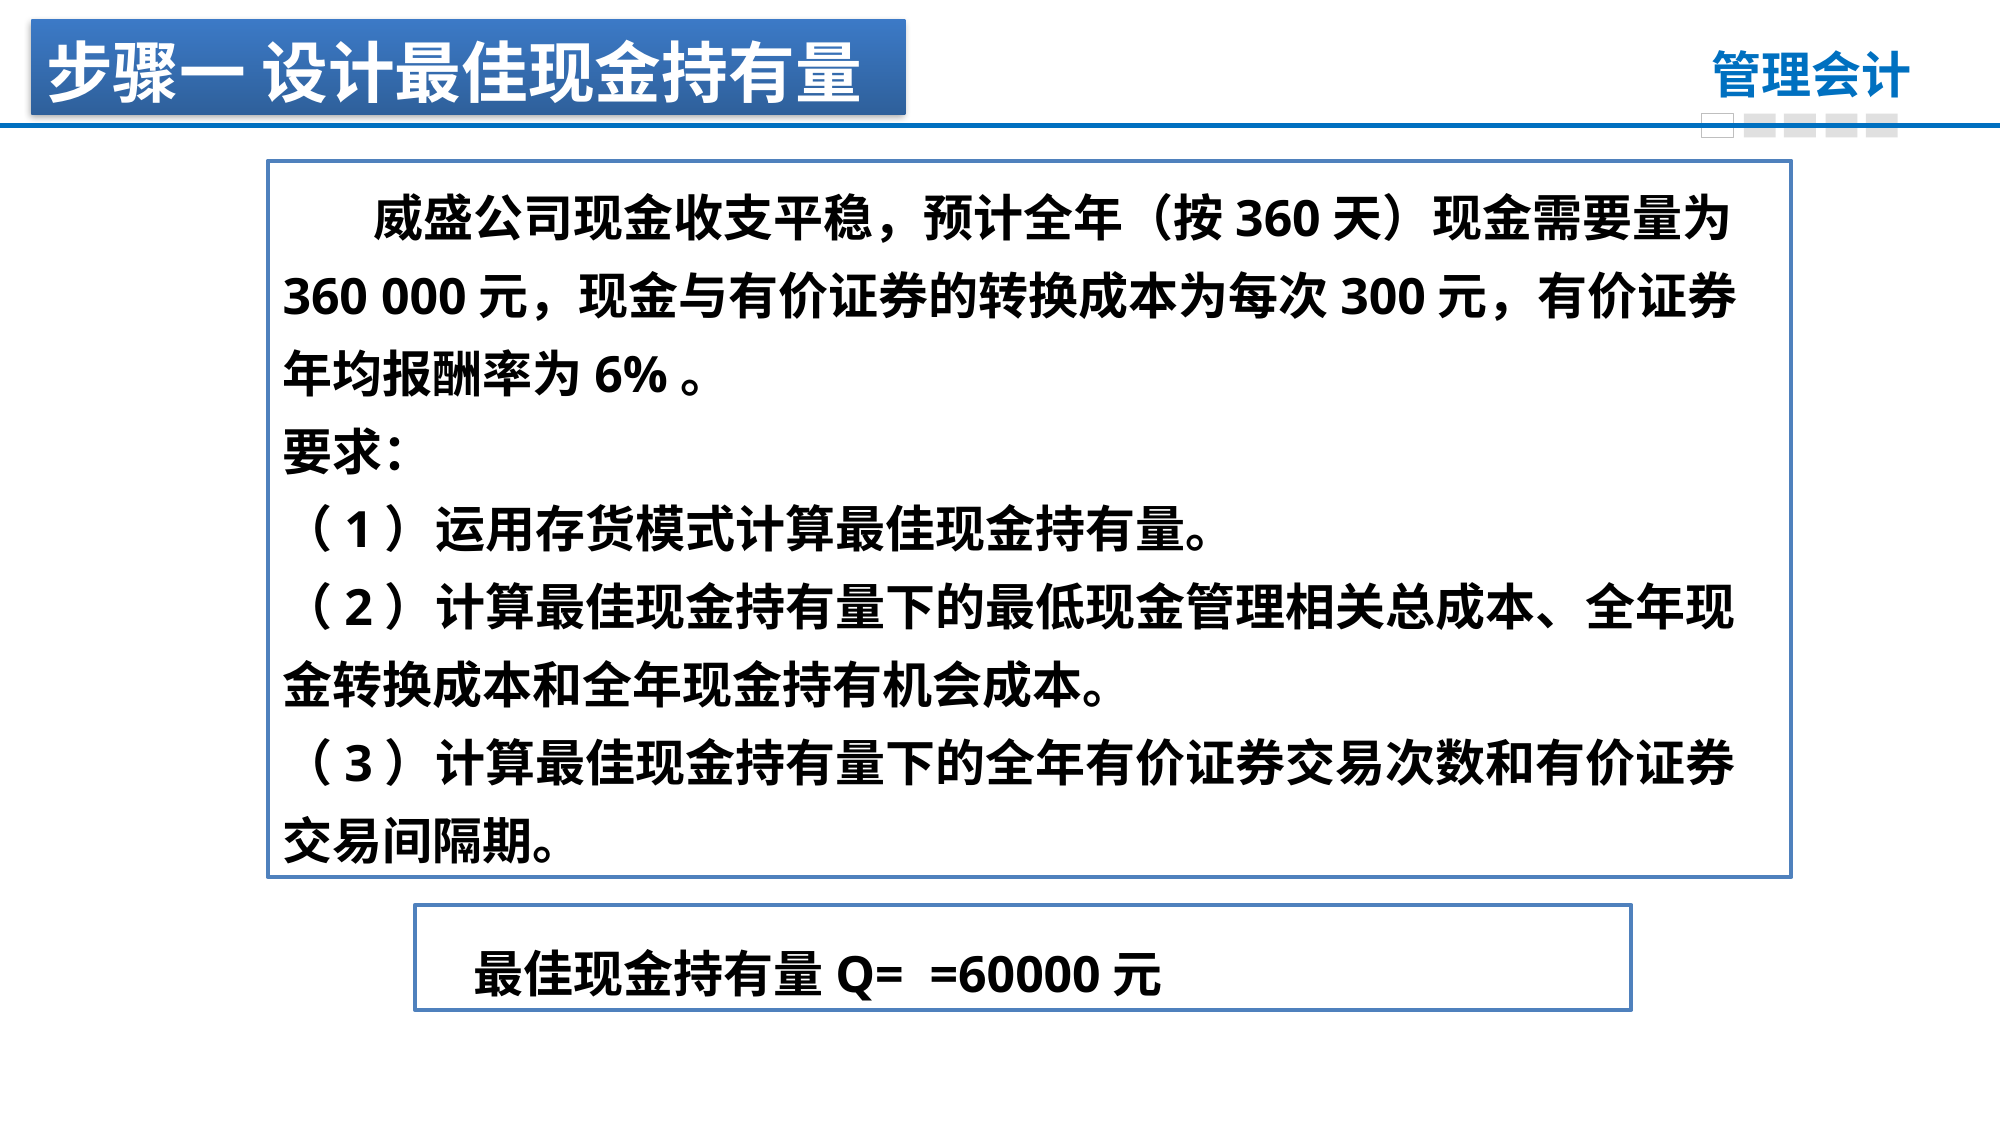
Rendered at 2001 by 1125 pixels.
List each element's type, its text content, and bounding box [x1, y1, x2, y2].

text_box [628, 888, 634, 903]
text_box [31, 18, 906, 121]
text_box 威盛公司现金收支平稳，预计全年（按360天）现金需要量为360 000元，现金与有价证券的转换成本为每次300元，有价证券年均报酬率为6%。 要求： （1）运用存货模式计算最佳现金持有量。 （2）计算最佳现金持有量下的最低现金管理相关总成本、全年现金转换成本和全年现金持有机会成本。 （3）计算最佳现金持有量下的全年有价证券交易次数和有价证券交易间隔期。 [266, 159, 1793, 879]
text_box [617, 879, 627, 903]
text_box [635, 879, 645, 903]
